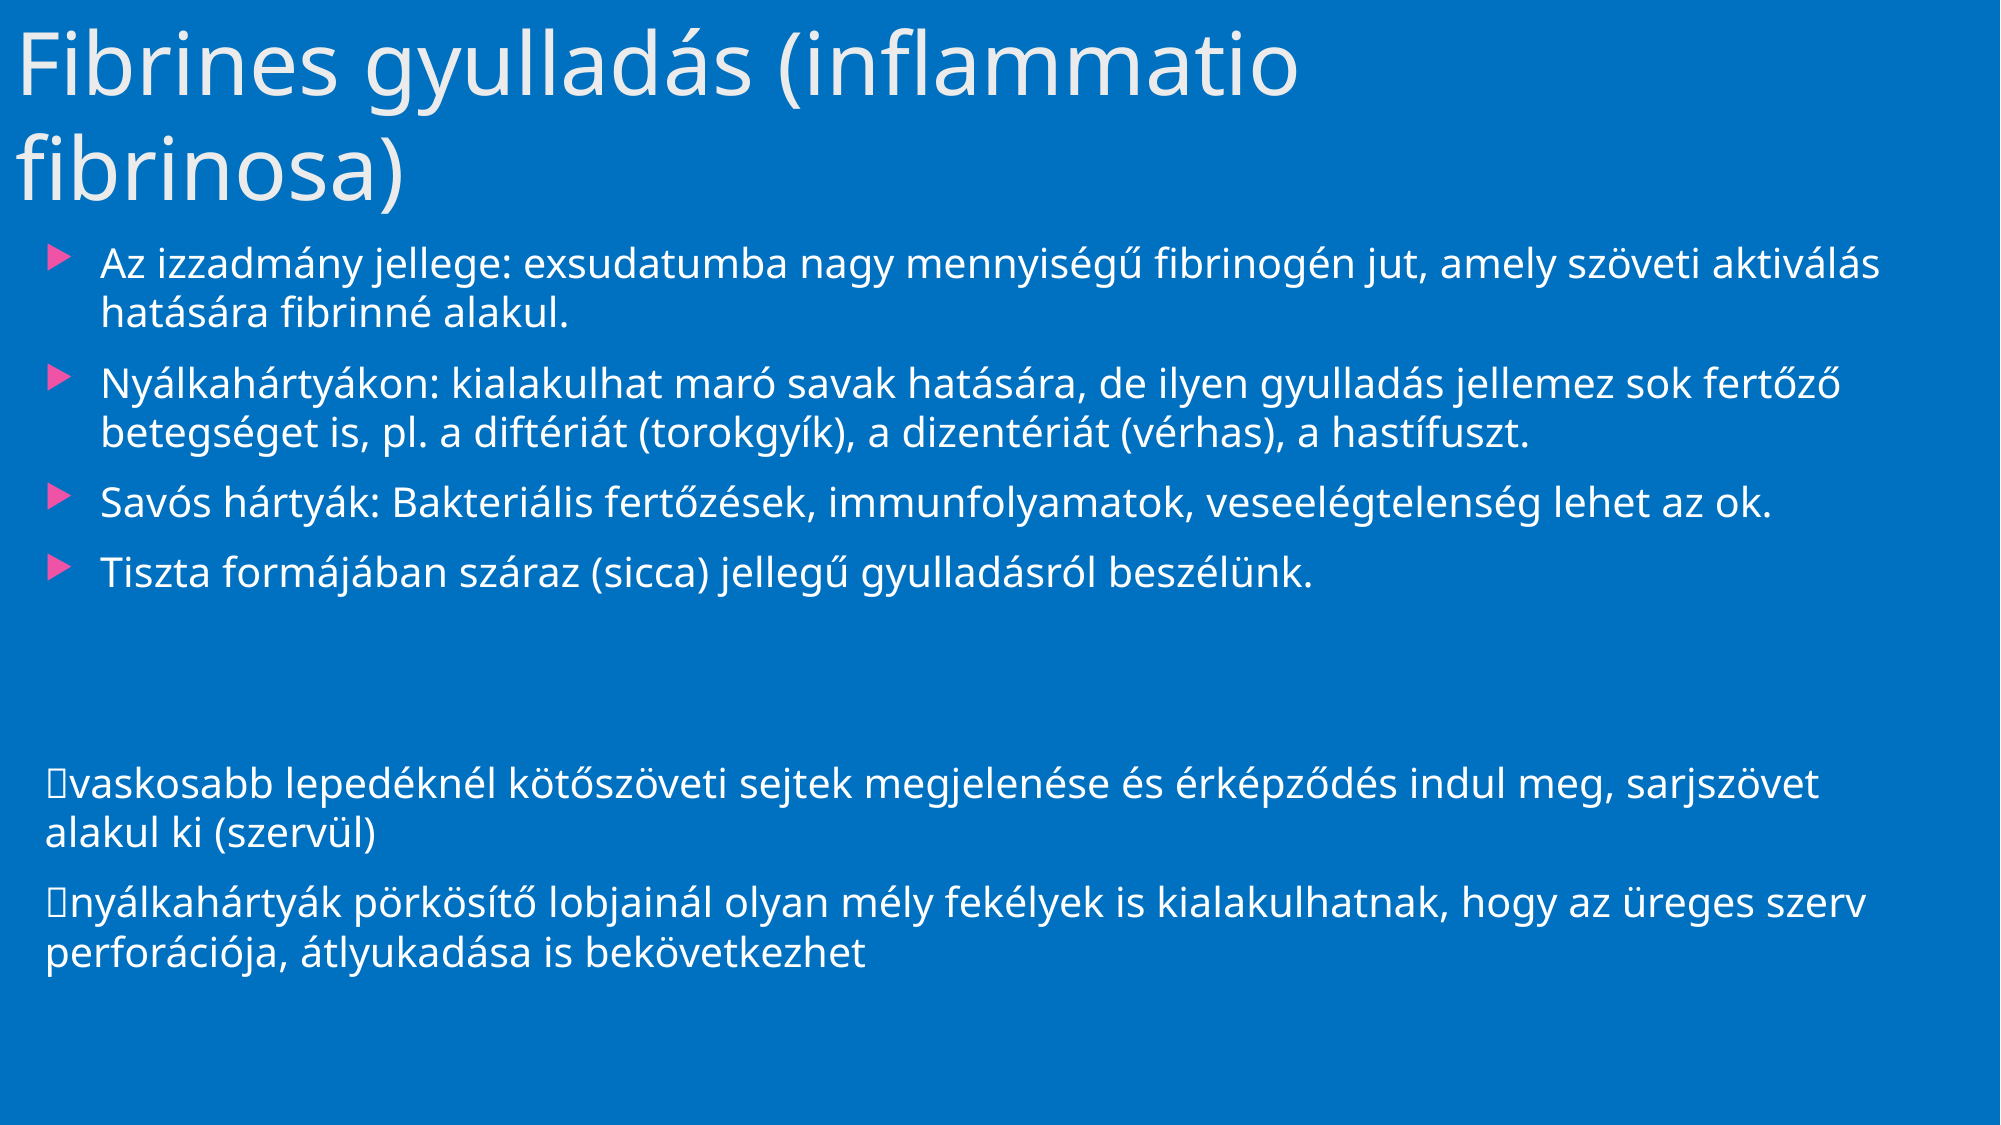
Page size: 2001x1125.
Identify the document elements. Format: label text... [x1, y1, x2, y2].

title Fibrines gyulladás (inflammatio fibrinosa) [0, 0, 1543, 230]
list Az izzadmány jellege: exsudatumba nagy mennyiségű fibrinogén jut, amely szöveti aktiválás hatására fibrinné alakul. Nyálkahártyákon: kialakulhat maró savak hatására, de ilyen gyulladás jellemez sok fertőző betegséget is, pl. a diftériát (torokgyík), a dizentériát (vérhas), a hastífuszt. Savós hártyák: Bakteriális fertőzések, immunfolyamatok, veseelégtelenség lehet az ok. Tiszta formájában száraz (sicca) jellegű gyulladásról beszélünk. vaskosabb lepedéknél kötőszöveti sejtek megjelenése és érképződés indul meg, sarjszövet alakul ki (szervül) nyálkahártyák pörkösítő lobjainál olyan mély fekélyek is kialakulhatnak, hogy az üreges szerv perforációja, átlyukadása is bekövetkezhet [29, 229, 1923, 1085]
